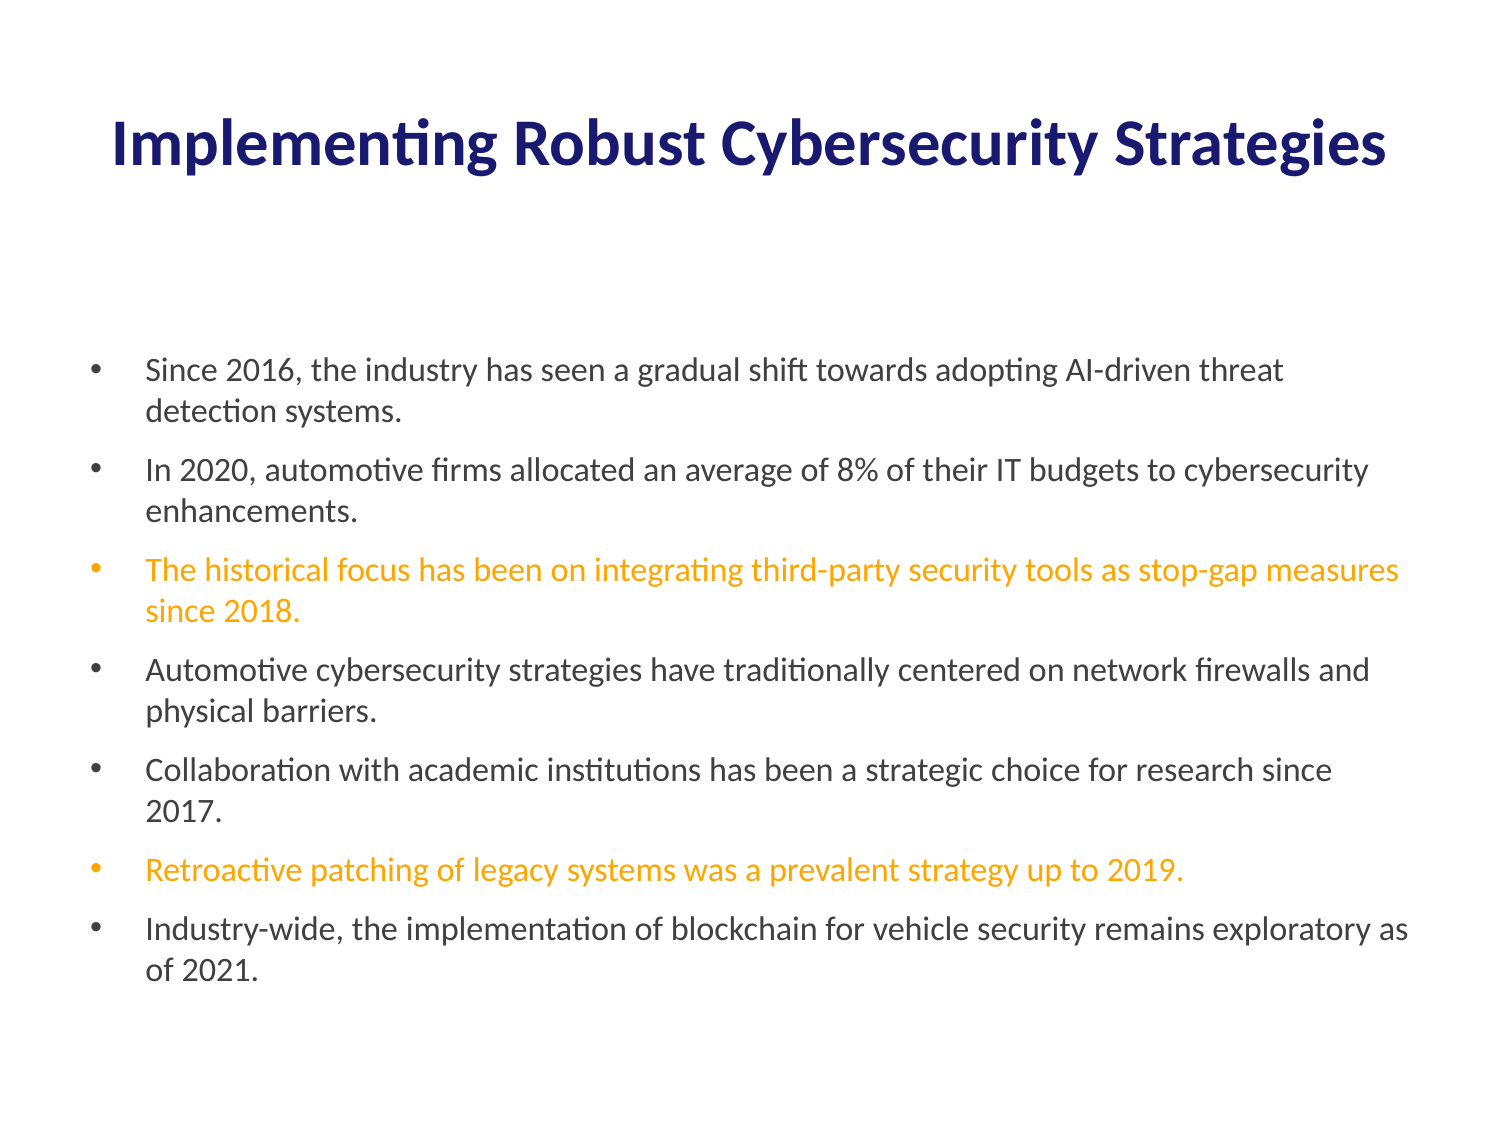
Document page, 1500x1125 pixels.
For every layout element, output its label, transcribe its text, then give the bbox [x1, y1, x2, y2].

title Implementing Robust Cybersecurity Strategies [75, 45, 1425, 233]
list Since 2016, the industry has seen a gradual shift towards adopting AI-driven threat detection systems. In 2020, automotive firms allocated an average of 8% of their IT budgets to cybersecurity enhancements. The historical focus has been on integrating third-party security tools as stop-gap measures since 2018. Automotive cybersecurity strategies have traditionally centered on network firewalls and physical barriers. Collaboration with academic institutions has been a strategic choice for research since 2017. Retroactive patching of legacy systems was a prevalent strategy up to 2019. Industry-wide, the implementation of blockchain for vehicle security remains exploratory as of 2021. [75, 260, 1425, 1004]
